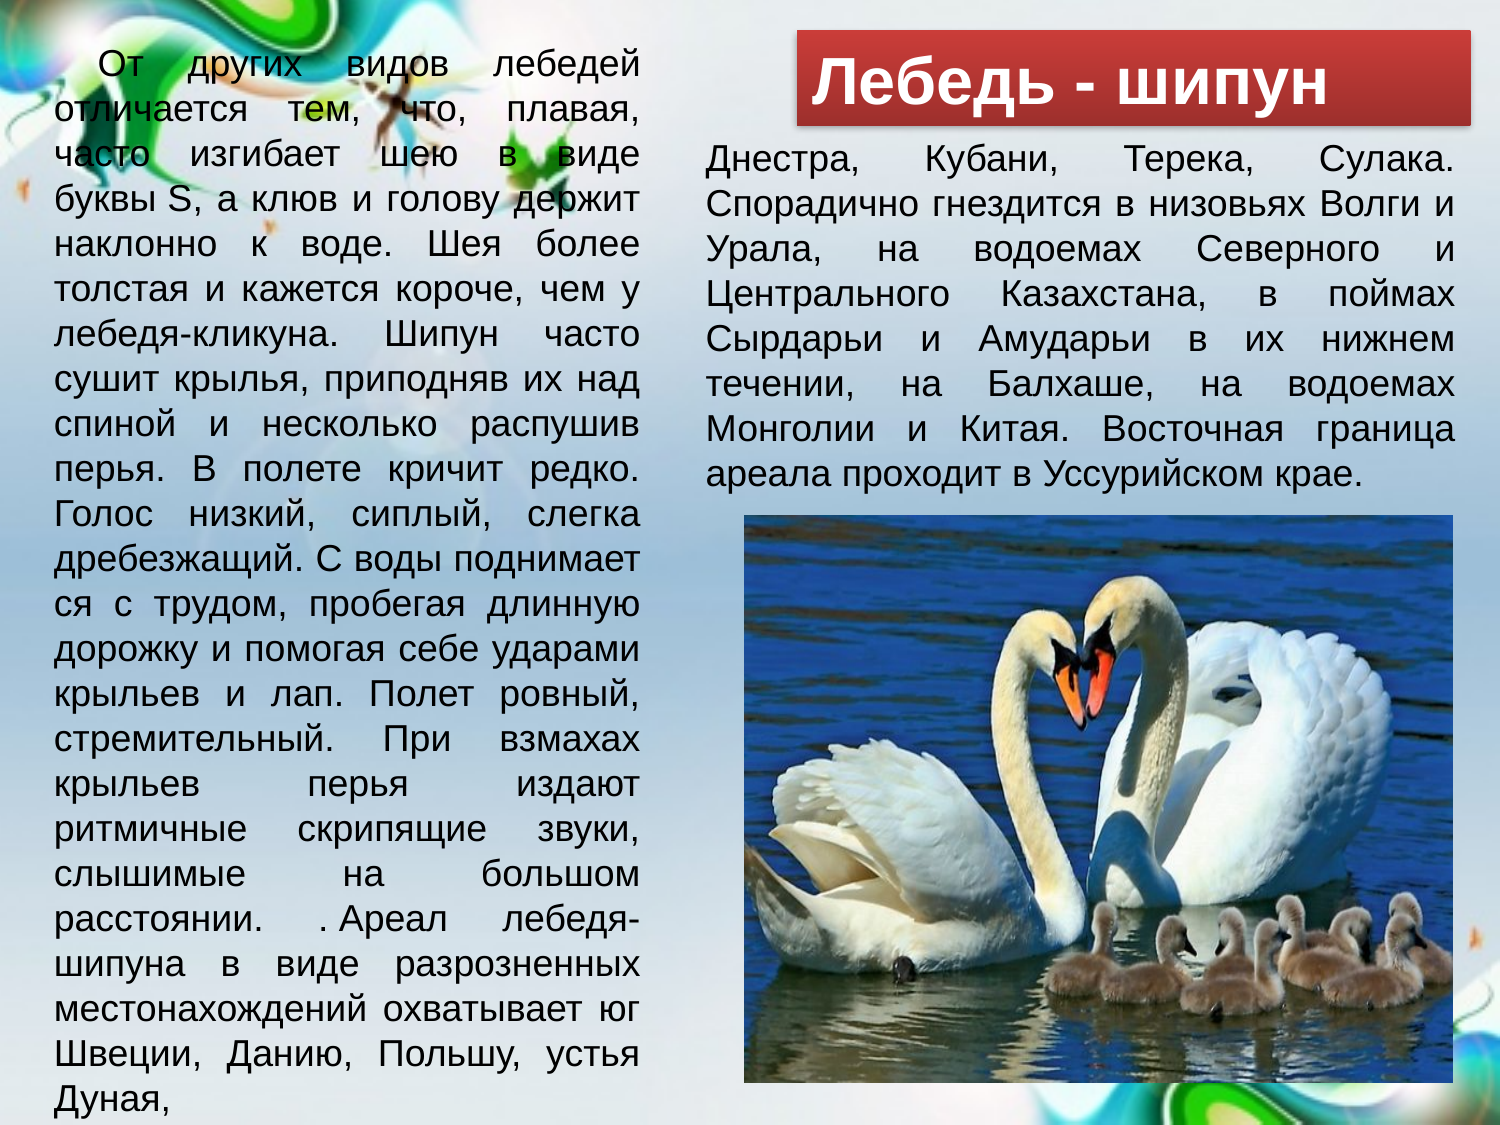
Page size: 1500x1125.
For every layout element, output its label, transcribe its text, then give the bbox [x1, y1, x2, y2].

text_box Лебедь - шипун [797, 30, 1471, 126]
text_box От других видов лебе­дей отличается тем, что, плавая, часто изги­бает шею в виде буквы S, а клюв и голову держит наклонно к воде. Шея более толстая и кажется короче, чем у лебедя-кликуна. Шипун часто сушит крылья, приподняв их над спиной и несколько распушив перья. В полете кричит редко. Голос низкий, сип­лый, слегка дребезжащий. С воды поднимает­ся с трудом, пробегая длинную дорожку и помогая себе ударами крыльев и лап. Полет ровный, стремительный. При взмахах крыльев перья издают ритмичные скрипящие звуки, слышимые на большом расстоянии. . Ареал лебедя-шипуна в виде раз­розненных местонахождений охватывает юг Швеции, Данию, Польшу, устья Дуная, [39, 31, 656, 1125]
picture [0, 0, 1500, 1125]
text_box Днестра, Кубани, Терека, Сулака. Спорадич­но гнездится в низовьях Волги и Урала, на водоемах Северного и Центрального Казах­стана, в поймах Сырдарьи и Амударьи в их нижнем течении, на Балхаше, на водоемах Монголии и Китая. Восточная граница ареа­ла проходит в Уссурийском крае. [690, 126, 1471, 582]
